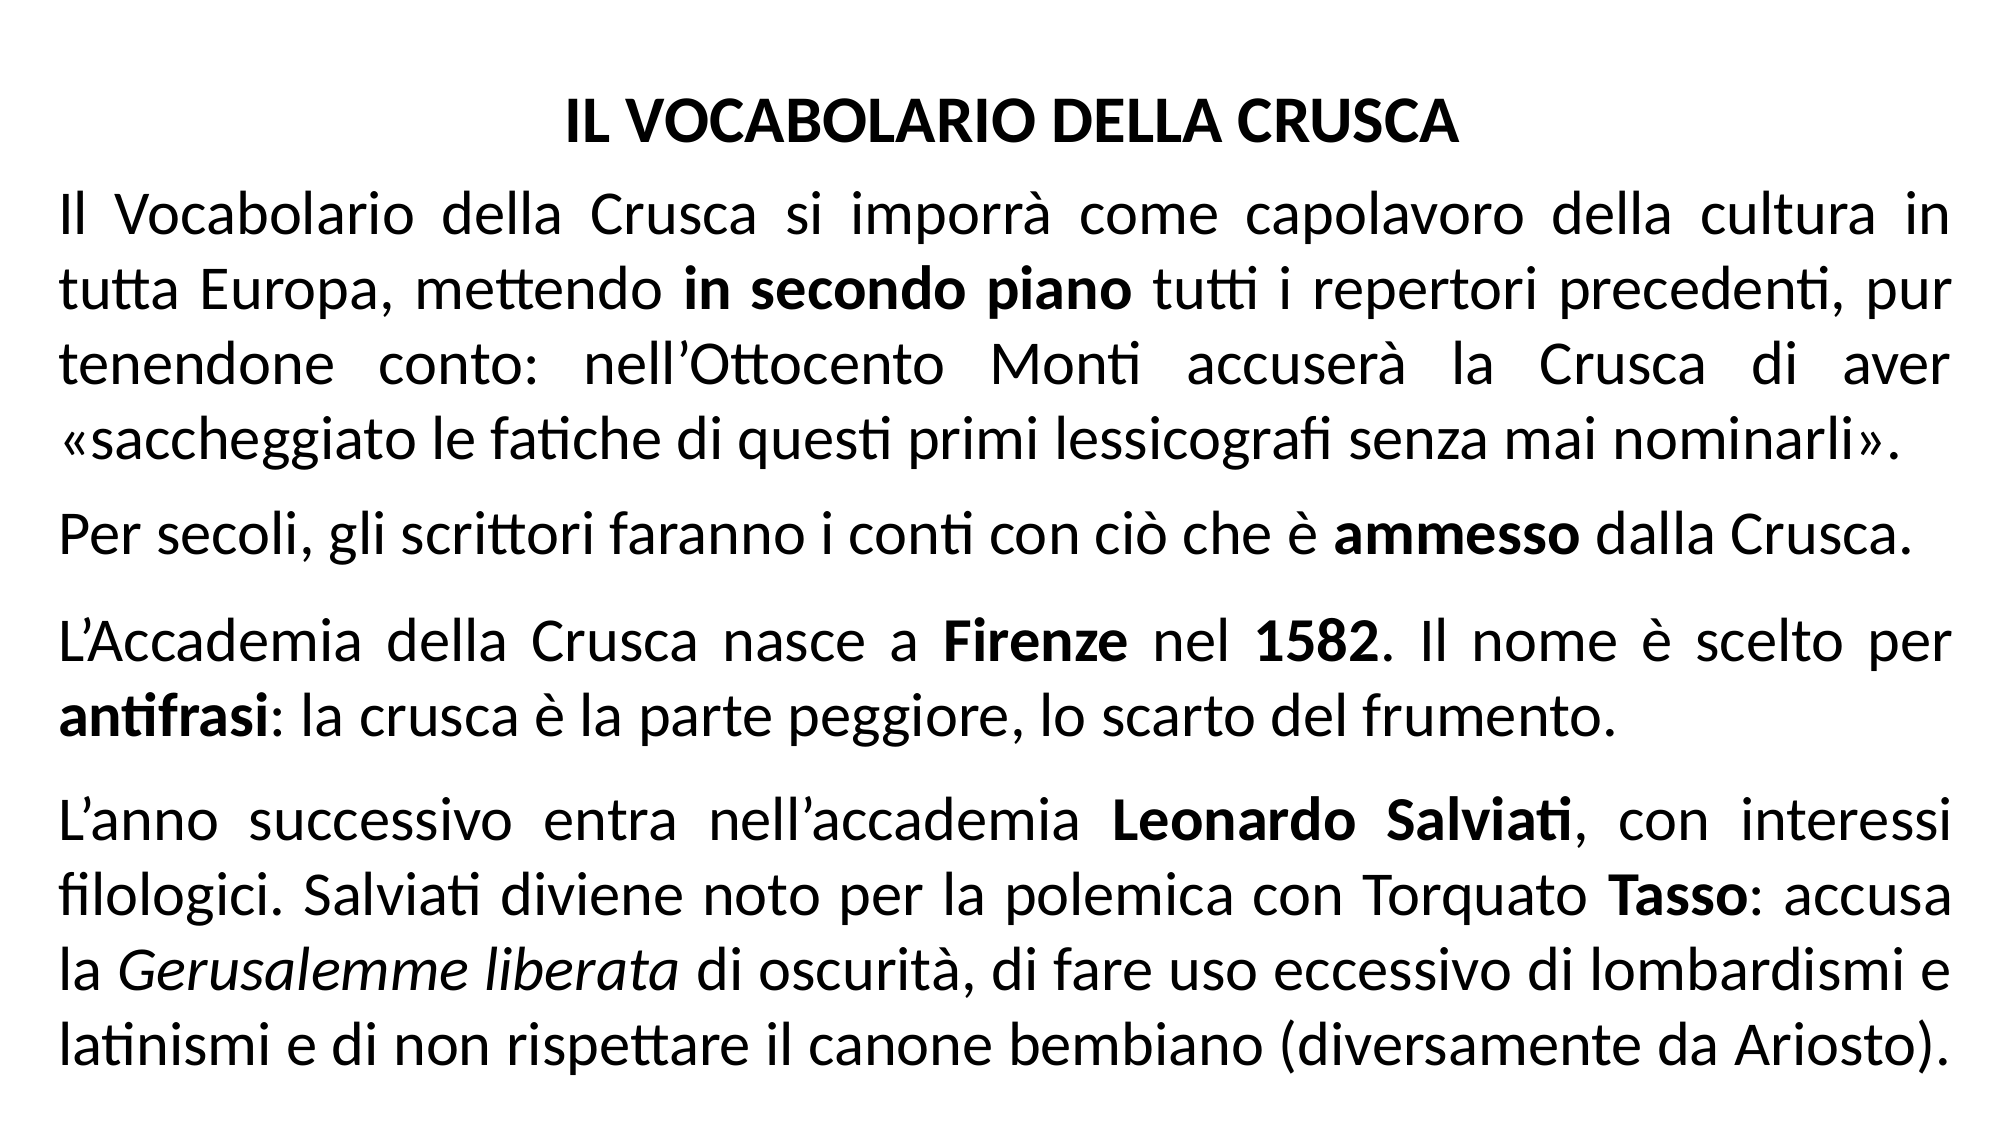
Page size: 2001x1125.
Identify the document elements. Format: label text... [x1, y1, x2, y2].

text_box Il Vocabolario della Crusca si imporrà come capolavoro della cultura in tutta Europa, mettendo in secondo piano tutti i repertori precedenti, pur tenendone conto: nell’Ottocento Monti accuserà la Crusca di aver «saccheggiato le fatiche di questi primi lessicografi senza mai nominarli». Per secoli, gli scrittori faranno i conti con ciò che è ammesso dalla Crusca. [43, 164, 1969, 574]
text_box IL VOCABOLARIO DELLA CRUSCA [129, 68, 1897, 164]
text_box L’anno successivo entra nell’accademia Leonardo Salviati, con interessi filologici. Salviati diviene noto per la polemica con Torquato Tasso: accusa la Gerusalemme liberata di oscurità, di fare uso eccessivo di lombardismi e latinismi e di non rispettare il canone bembiano (diversamente da Ariosto). [43, 770, 1969, 1085]
text_box L’Accademia della Crusca nasce a Firenze nel 1582. Il nome è scelto per antifrasi: la crusca è la parte peggiore, lo scarto del frumento. [43, 591, 1969, 756]
